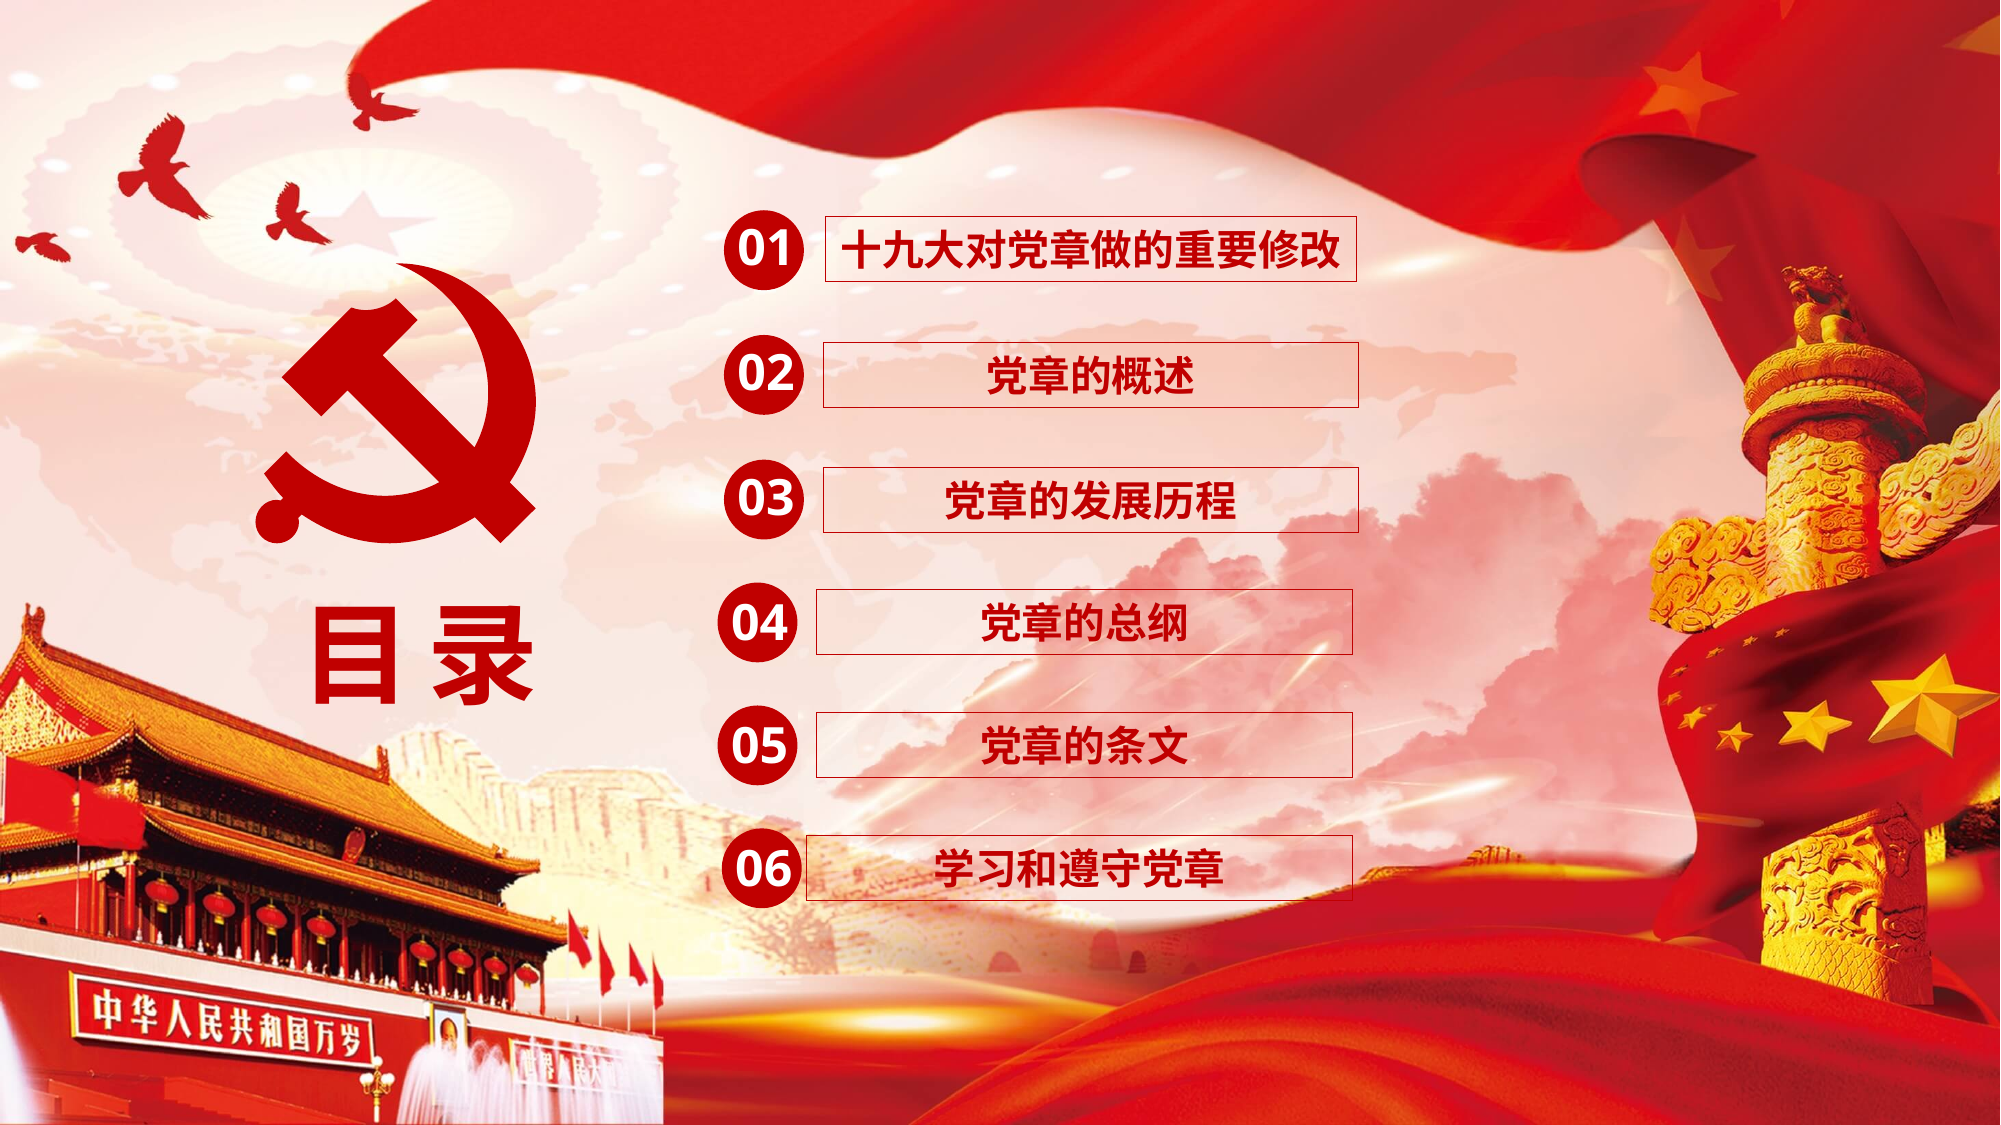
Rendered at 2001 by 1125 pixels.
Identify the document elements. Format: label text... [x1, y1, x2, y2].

picture [0, 0, 2000, 1125]
text_box 目录 [285, 576, 554, 725]
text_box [717, 457, 1359, 540]
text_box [713, 582, 1353, 663]
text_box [717, 828, 1353, 909]
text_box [717, 333, 1359, 415]
text_box [255, 263, 536, 544]
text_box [713, 705, 1353, 786]
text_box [717, 208, 1359, 291]
